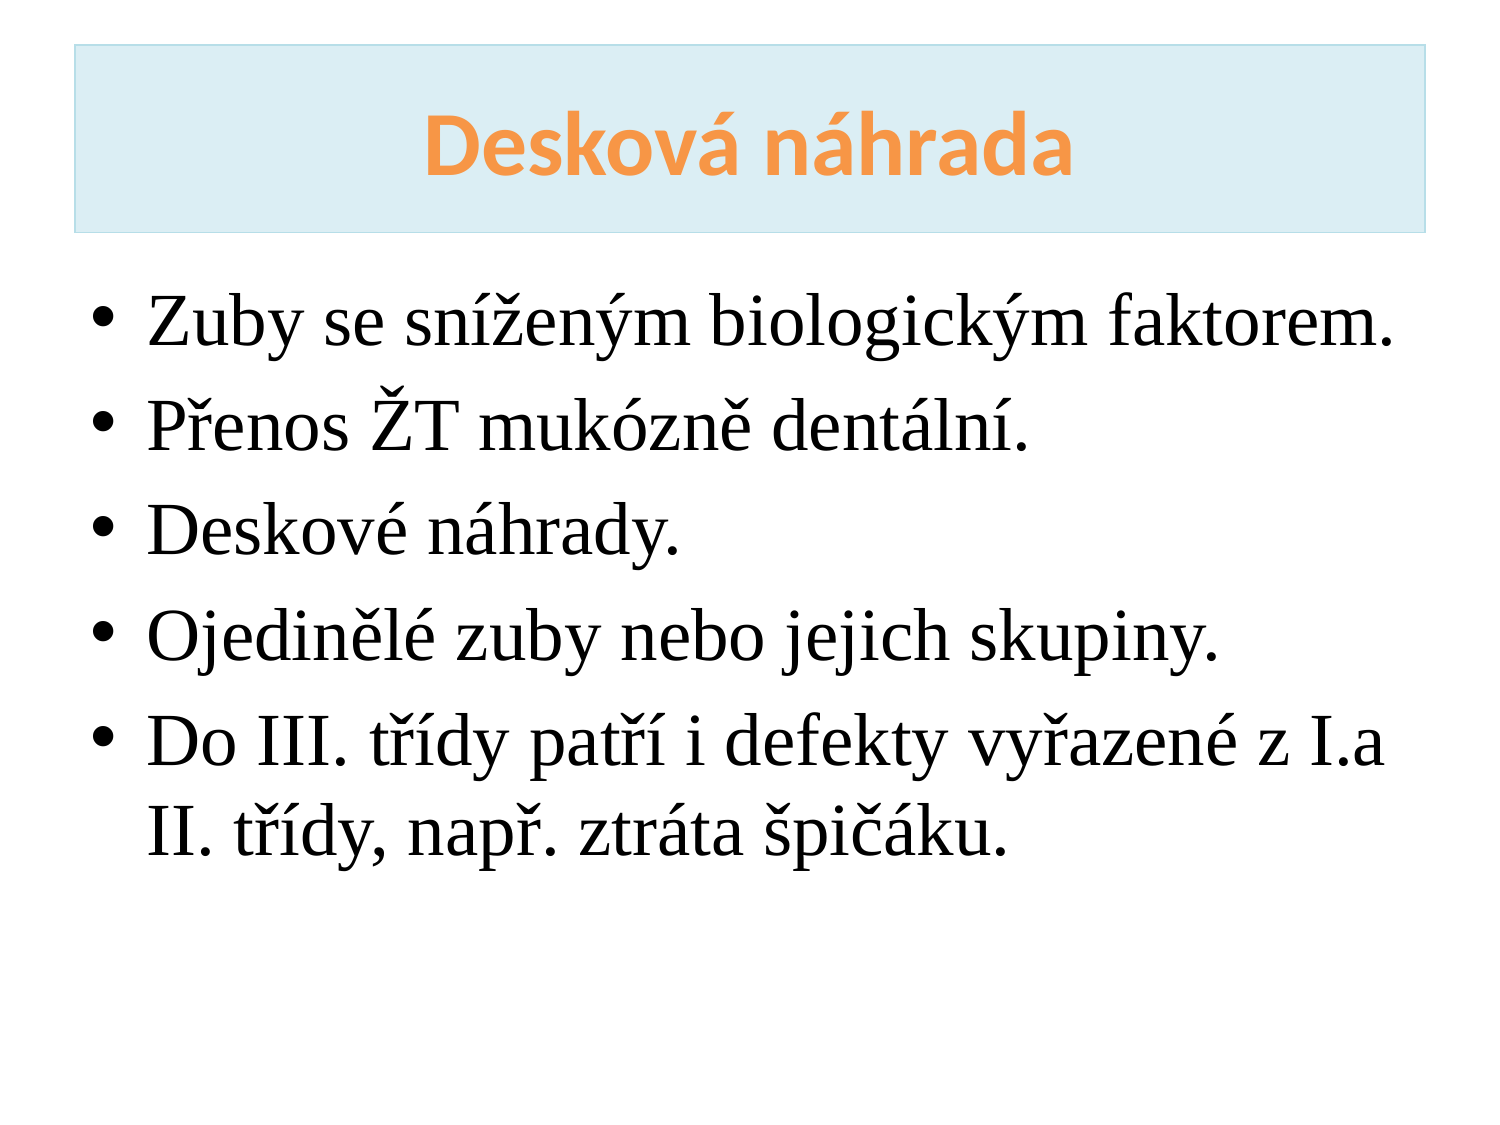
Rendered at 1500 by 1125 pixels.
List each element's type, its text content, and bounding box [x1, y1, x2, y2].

title Desková náhrada [74, 44, 1426, 233]
list Zuby se sníženým biologickým faktorem. Přenos ŽT mukózně dentální. Deskové náhrady. Ojedinělé zuby nebo jejich skupiny. Do III. třídy patří i defekty vyřazené z I.a II. třídy, např. ztráta špičáku. [74, 262, 1426, 1006]
